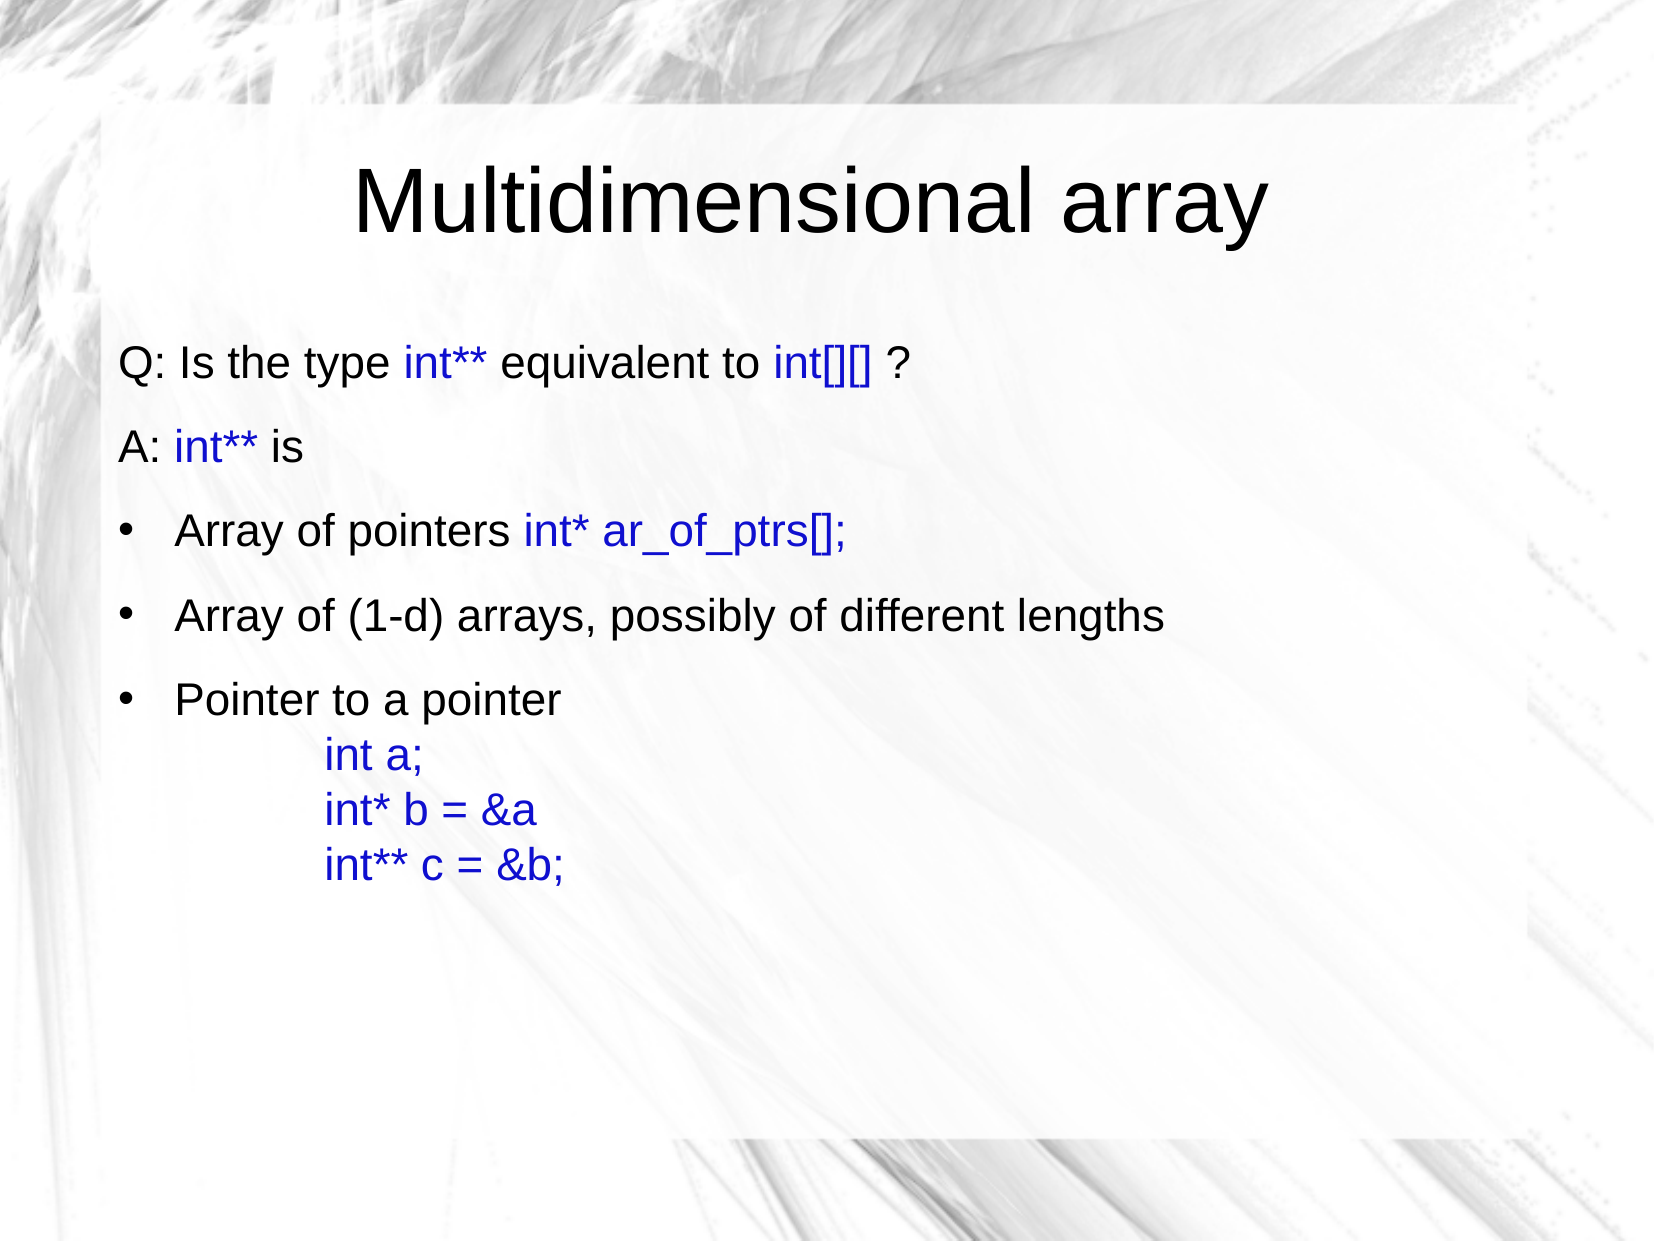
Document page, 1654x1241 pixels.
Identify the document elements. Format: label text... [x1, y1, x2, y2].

title Multidimensional array [118, 93, 1506, 299]
list Q: Is the type int** equivalent to int[][] ? A: int** is Array of pointers int* ar_of_ptrs[]; Array of (1-d) arrays, possibly of different lengths Pointer to a pointer int a; int* b = &a int** c = &b; [118, 332, 1571, 1121]
picture [0, 0, 1654, 1241]
